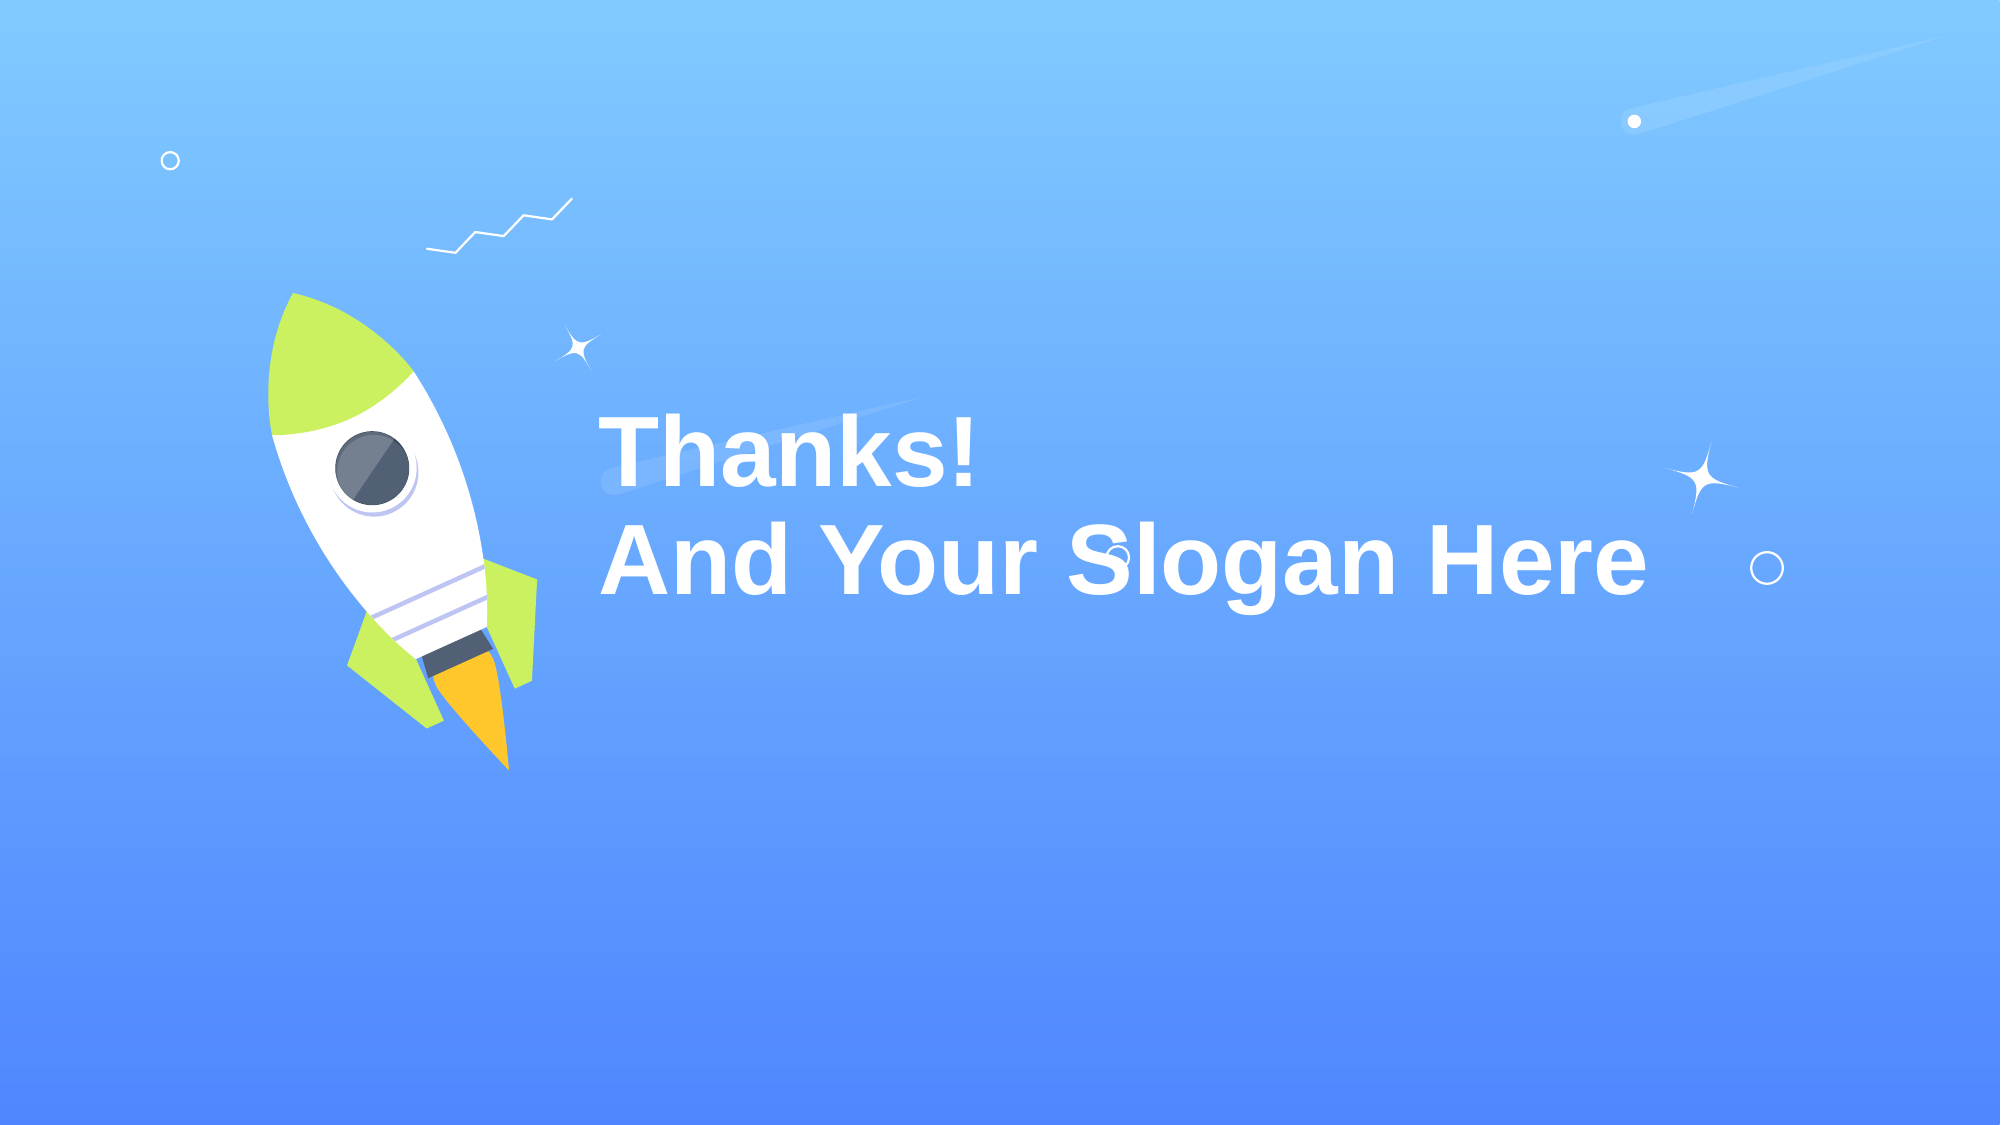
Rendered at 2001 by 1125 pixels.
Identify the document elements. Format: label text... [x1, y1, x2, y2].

title Thanks! And Your Slogan Here [583, 357, 2000, 624]
